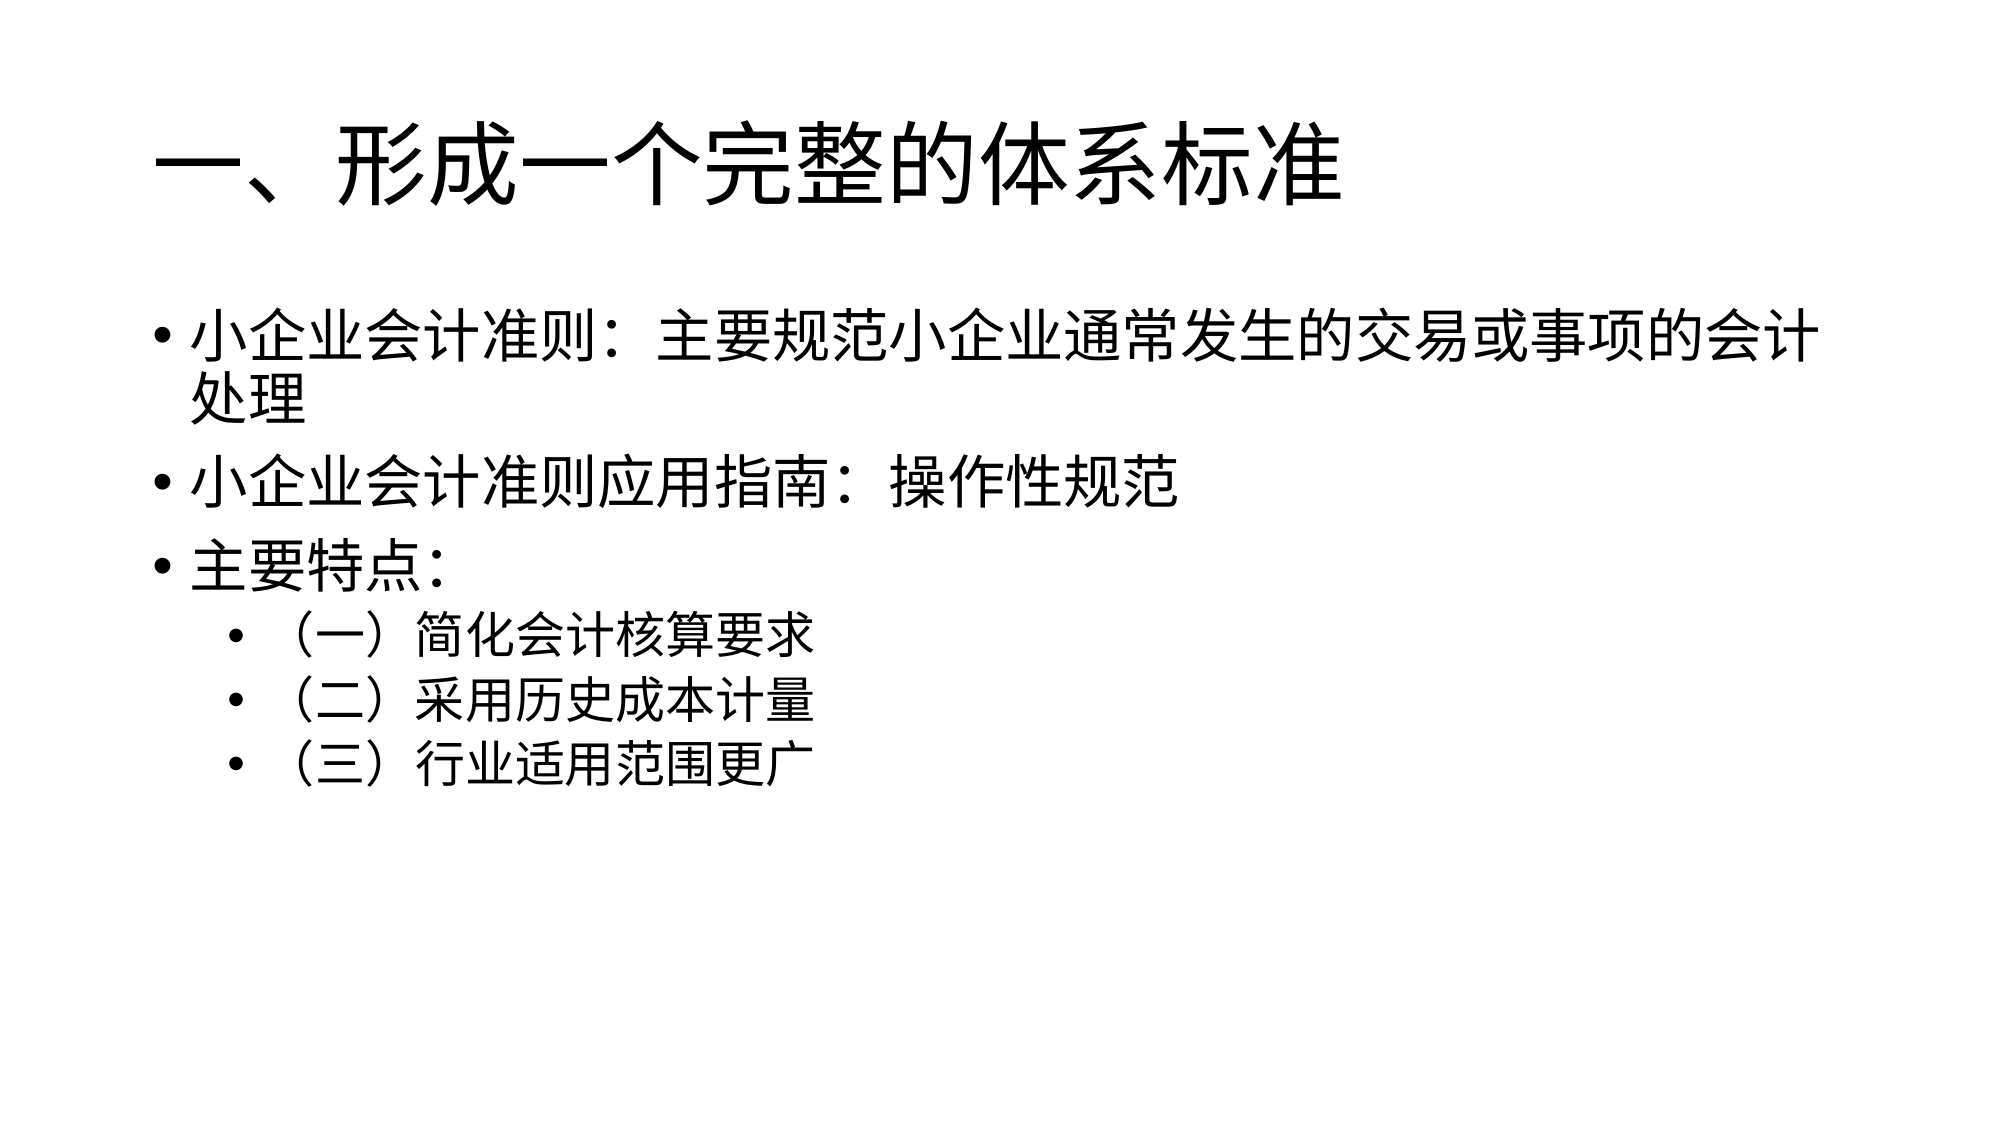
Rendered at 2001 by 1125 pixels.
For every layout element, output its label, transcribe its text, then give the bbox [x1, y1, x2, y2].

list 小企业会计准则：主要规范小企业通常发生的交易或事项的会计处理 小企业会计准则应用指南：操作性规范 主要特点： （一）简化会计核算要求 （二）采用历史成本计量 （三）行业适用范围更广 [137, 299, 1863, 1014]
title 一、形成一个完整的体系标准 [137, 59, 1863, 278]
